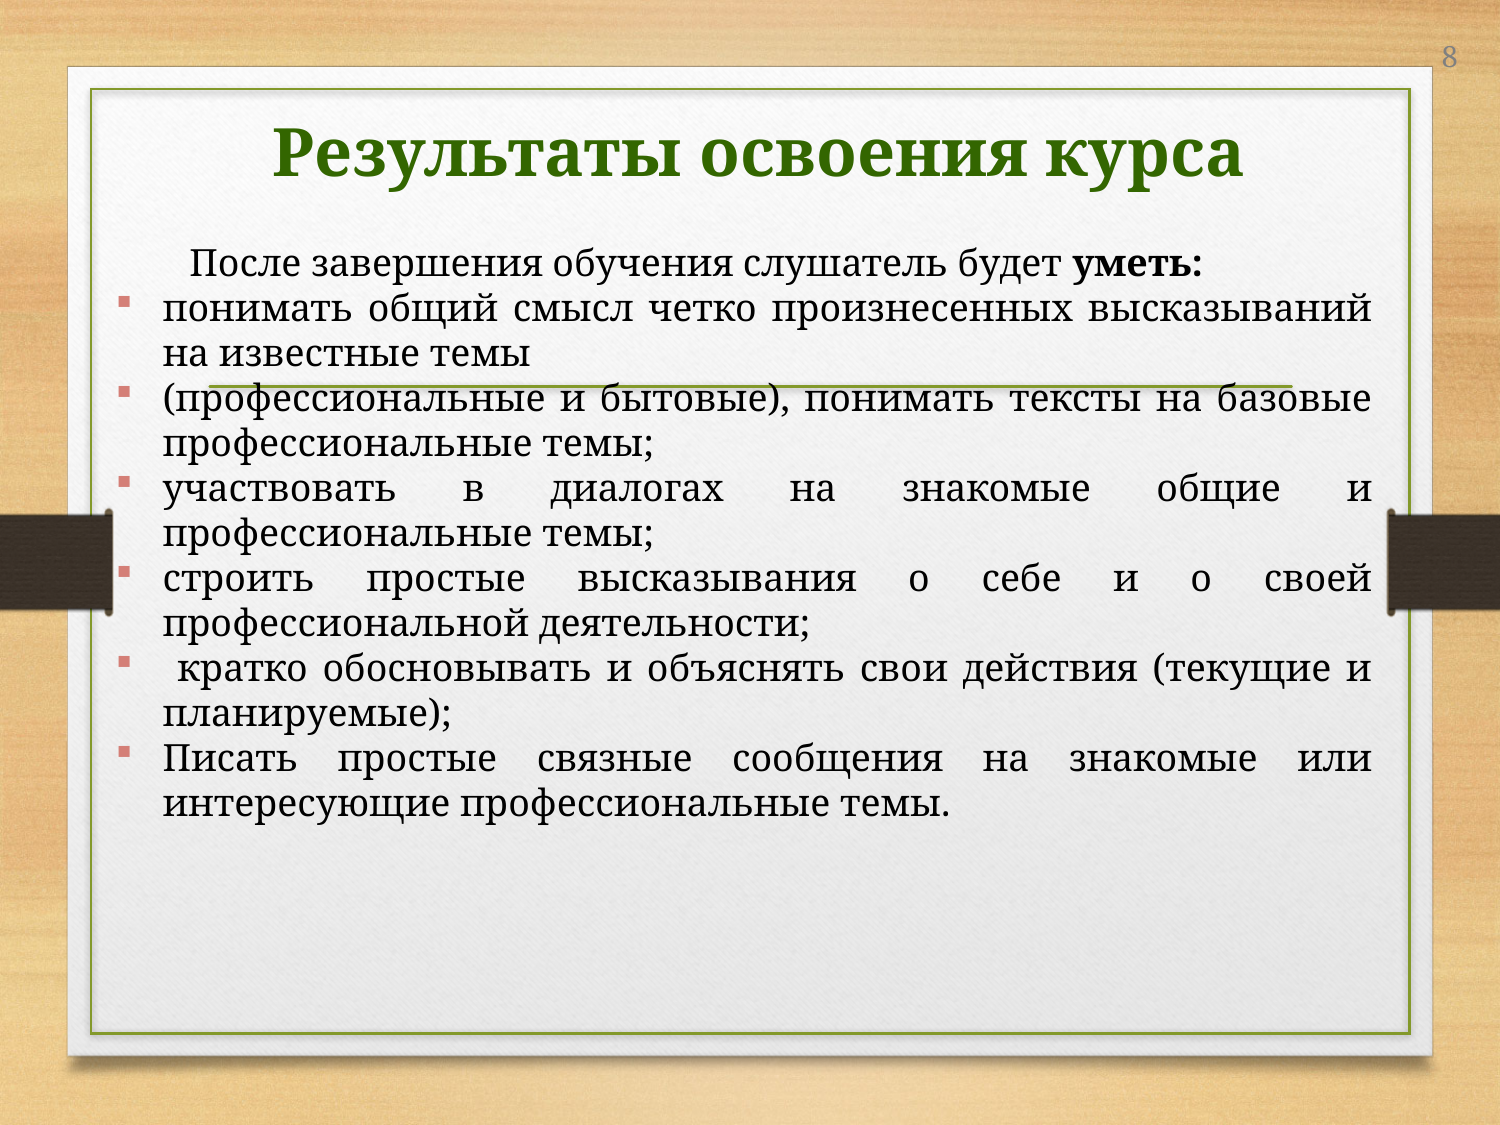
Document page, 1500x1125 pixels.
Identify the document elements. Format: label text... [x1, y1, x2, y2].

text_box После завершения обучения слушатель будет уметь: понимать общий смысл четко произнесенных высказываний на известные темы (профессиональные и бытовые), понимать тексты на базовые профессиональные темы; участвовать в диалогах на знакомые общие и профессиональные темы; строить простые высказывания о себе и о своей профессиональной деятельности; кратко обосновывать и объяснять свои действия (текущие и планируемые); Писать простые связные сообщения на знакомые или интересующие профессиональные темы. [100, 231, 1388, 967]
picture [0, 0, 1500, 1125]
text_box [1364, 30, 1473, 91]
text_box Результаты освоения курса [102, 90, 1416, 210]
